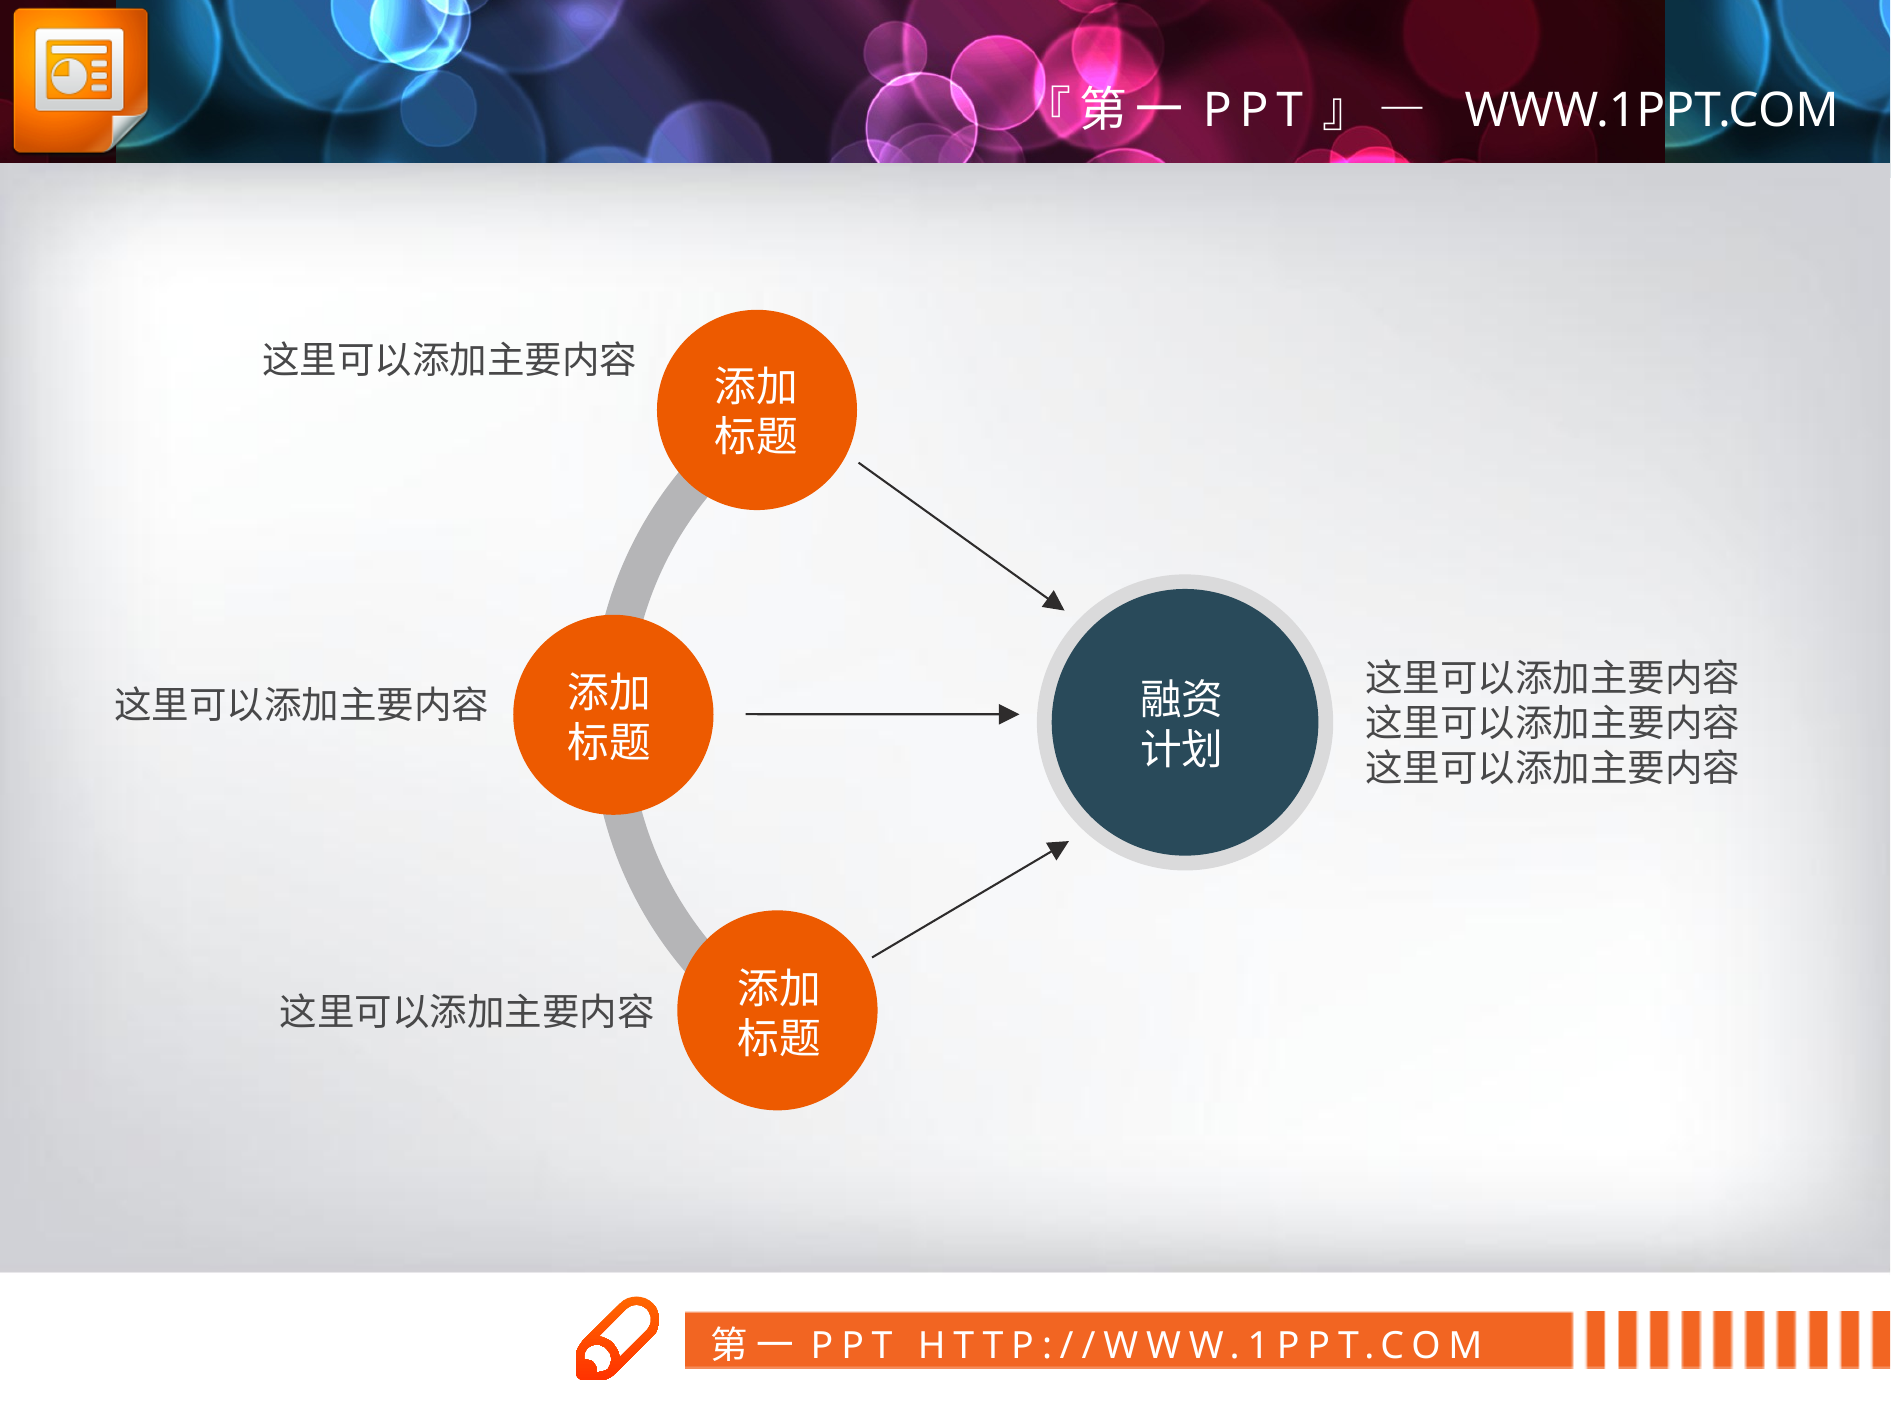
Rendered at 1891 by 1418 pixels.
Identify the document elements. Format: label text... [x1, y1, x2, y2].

text_box 这里可以添加主要内容 这里可以添加主要内容 这里可以添加主要内容 [1350, 646, 1796, 797]
text_box [858, 462, 1065, 611]
text_box [872, 841, 1069, 958]
text_box [1036, 574, 1334, 871]
text_box 添加 标题 [693, 351, 821, 467]
picture [685, 1311, 1891, 1369]
text_box 添加 标题 [545, 658, 673, 774]
text_box [603, 811, 707, 971]
picture [0, 0, 1891, 1275]
text_box [656, 309, 858, 511]
text_box 添加 标题 [715, 954, 843, 1069]
text_box [745, 703, 1020, 725]
text_box [513, 614, 714, 815]
text_box 融资计划 [1118, 665, 1246, 781]
text_box [677, 910, 878, 1111]
text_box [1051, 588, 1319, 856]
text_box 这里可以添加主要内容 [58, 673, 504, 733]
text_box 这里可以添加主要内容 [194, 328, 652, 389]
text_box 这里可以添加主要内容 [224, 980, 670, 1040]
text_box [605, 473, 707, 619]
